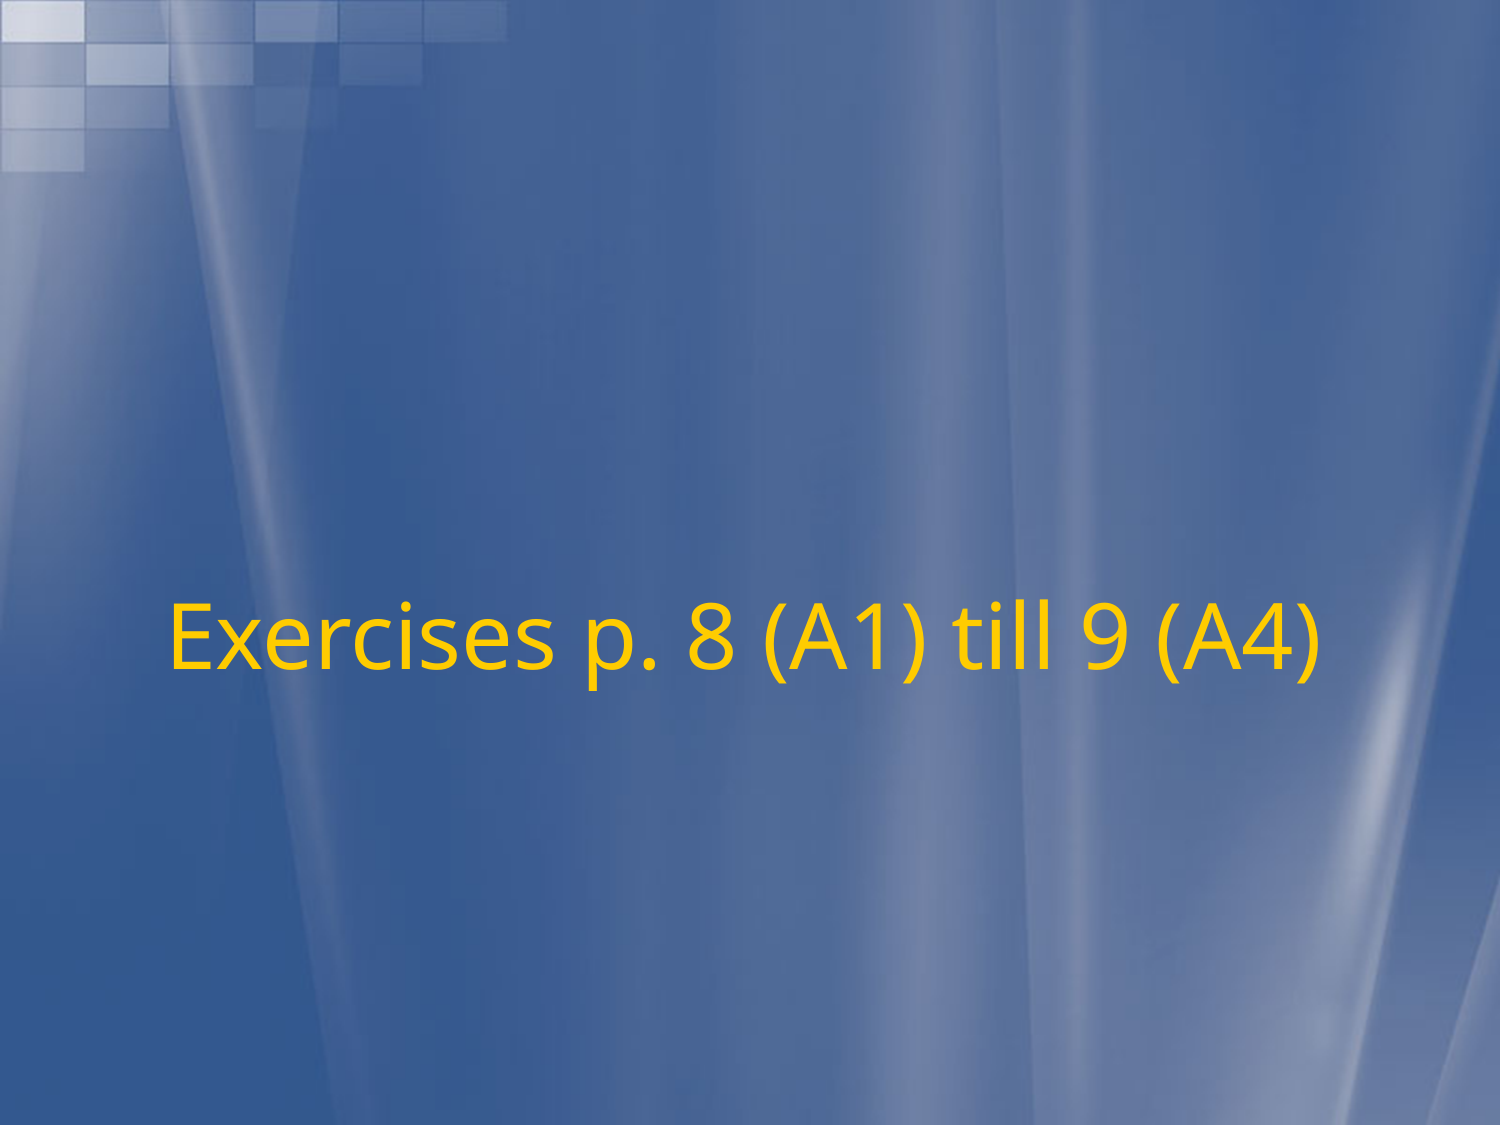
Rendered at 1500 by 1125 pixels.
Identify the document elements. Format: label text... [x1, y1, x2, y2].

picture [0, 0, 1500, 1125]
title Exercises p. 8 (A1) till 9 (A4) [149, 512, 1426, 754]
